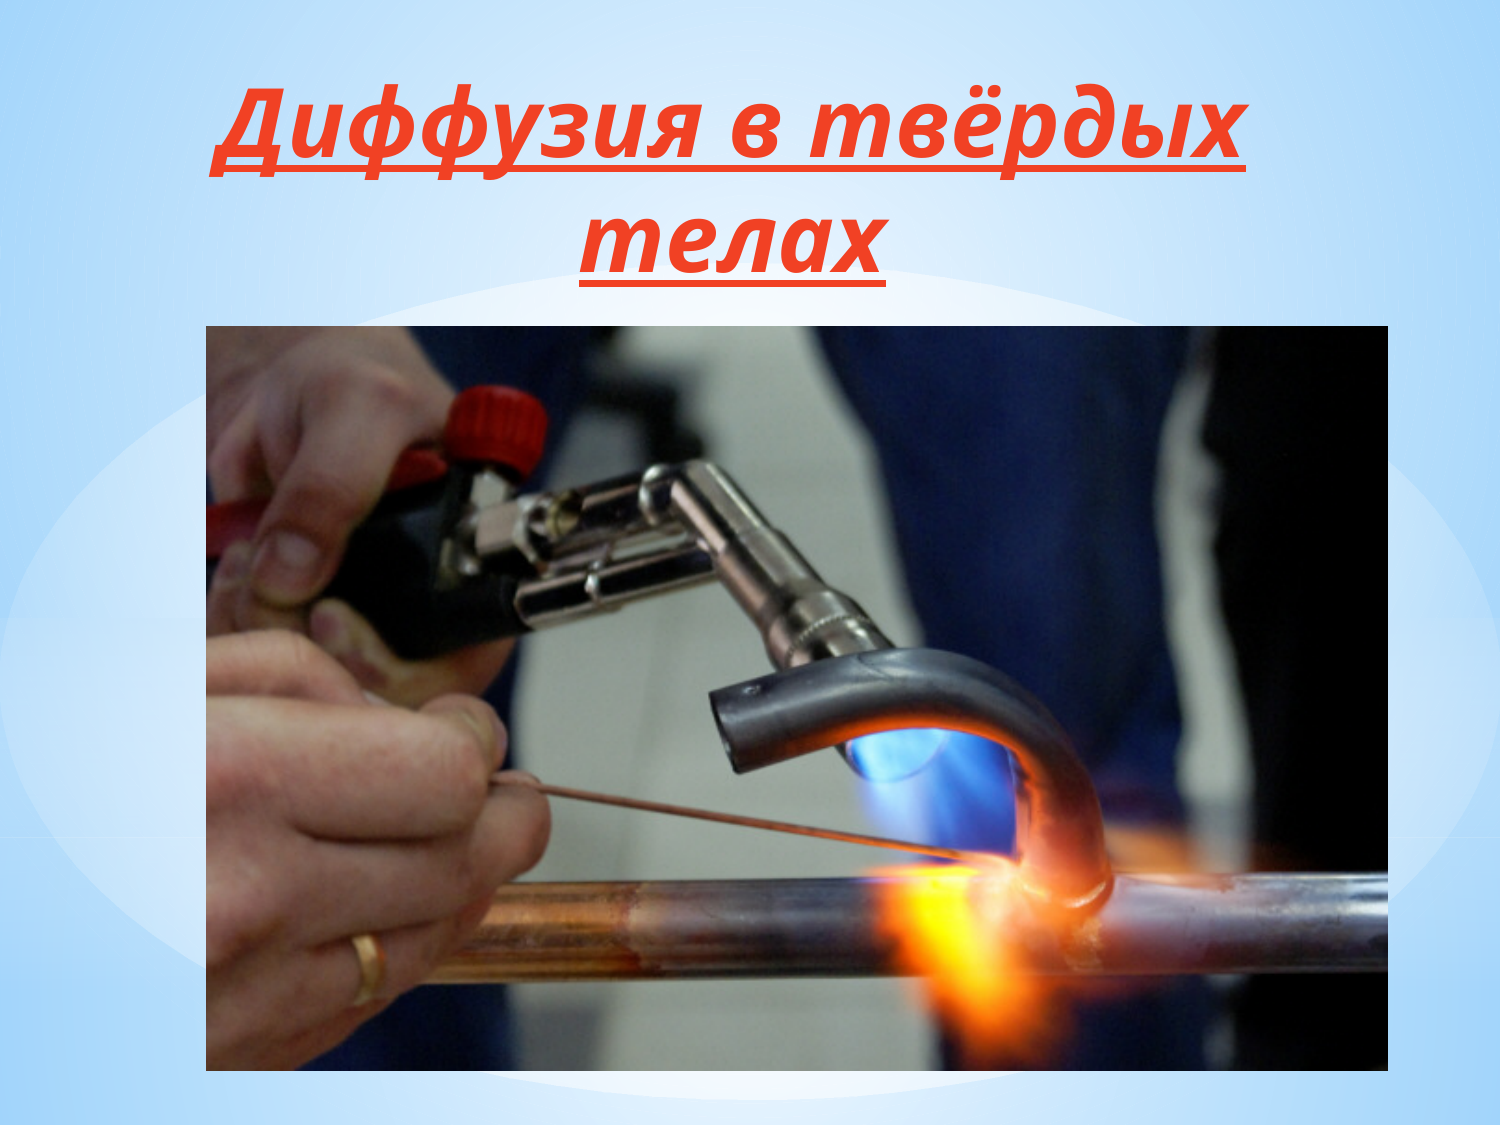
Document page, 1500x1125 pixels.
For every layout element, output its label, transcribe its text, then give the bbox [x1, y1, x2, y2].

picture [206, 326, 1389, 1071]
title Диффузия в твёрдых телах [53, 54, 1412, 315]
